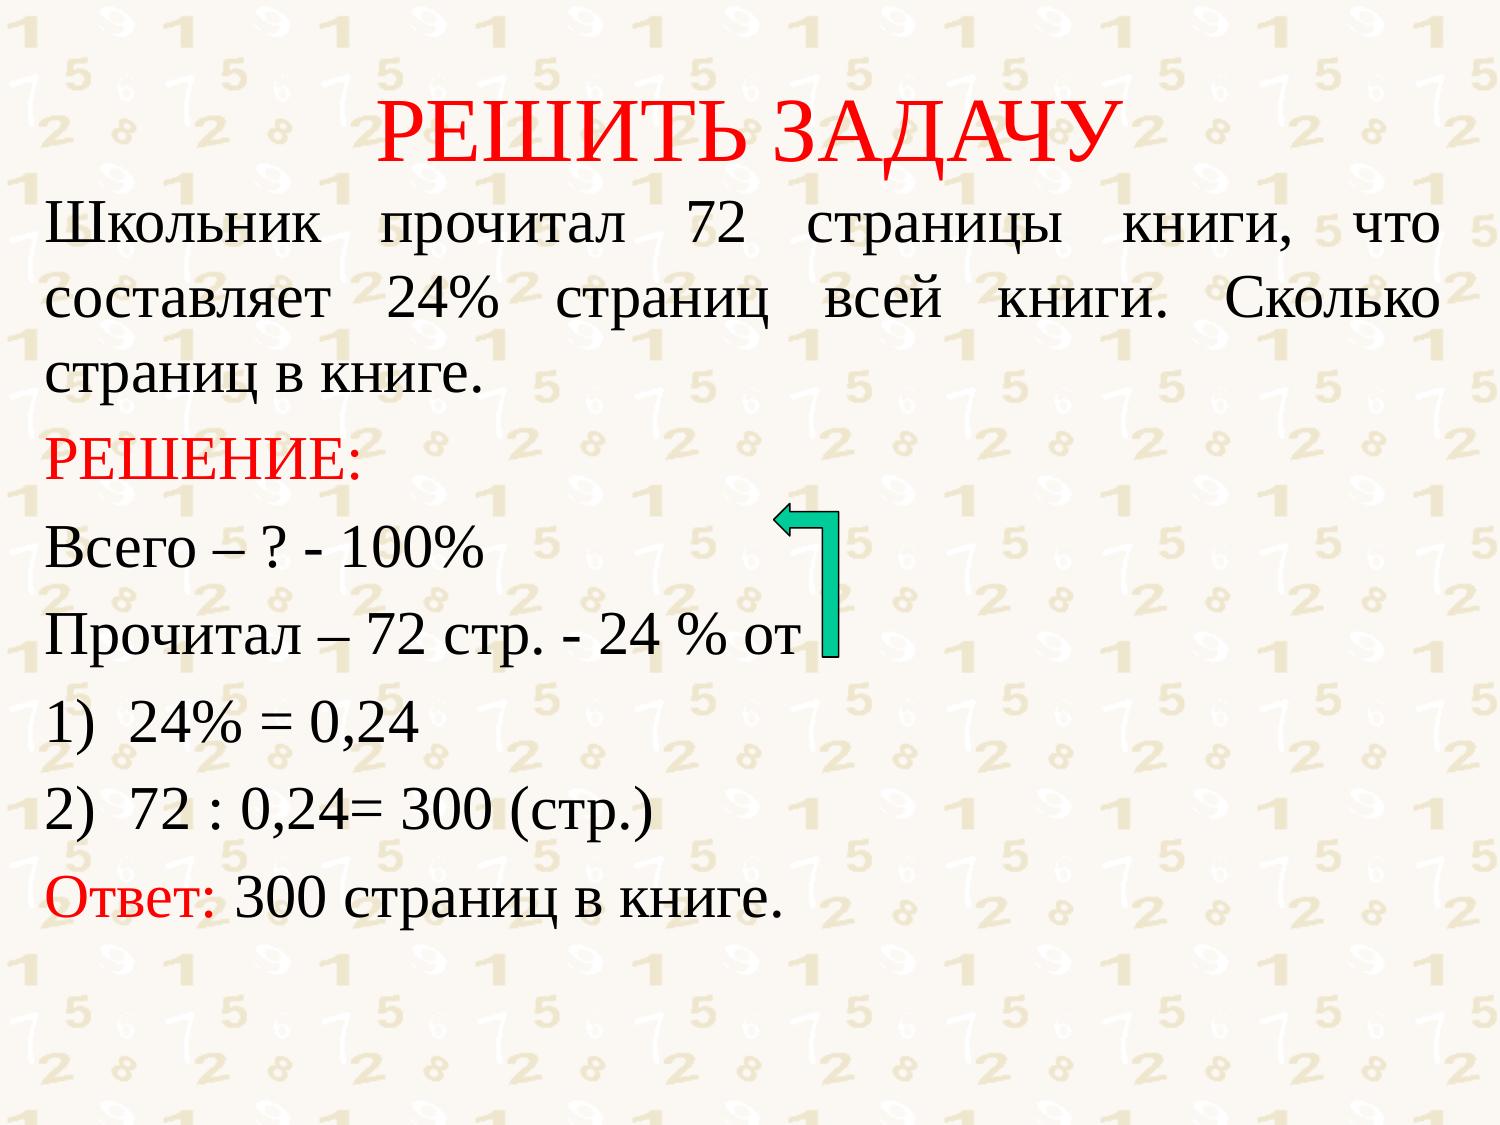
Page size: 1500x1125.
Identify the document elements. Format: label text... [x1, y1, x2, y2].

title РЕШИТЬ ЗАДАЧУ [112, 30, 1388, 172]
text_box [773, 503, 839, 657]
list Школьник прочитал 72 страницы книги, что составляет 24% страниц всей книги. Сколько страниц в книге. РЕШЕНИЕ: Всего – ? - 100% Прочитал – 72 стр. - 24 % от 24% = 0,24 72 : 0,24= 300 (стр.) Ответ: 300 страниц в книге. [29, 172, 1459, 848]
picture [0, 0, 1500, 1125]
